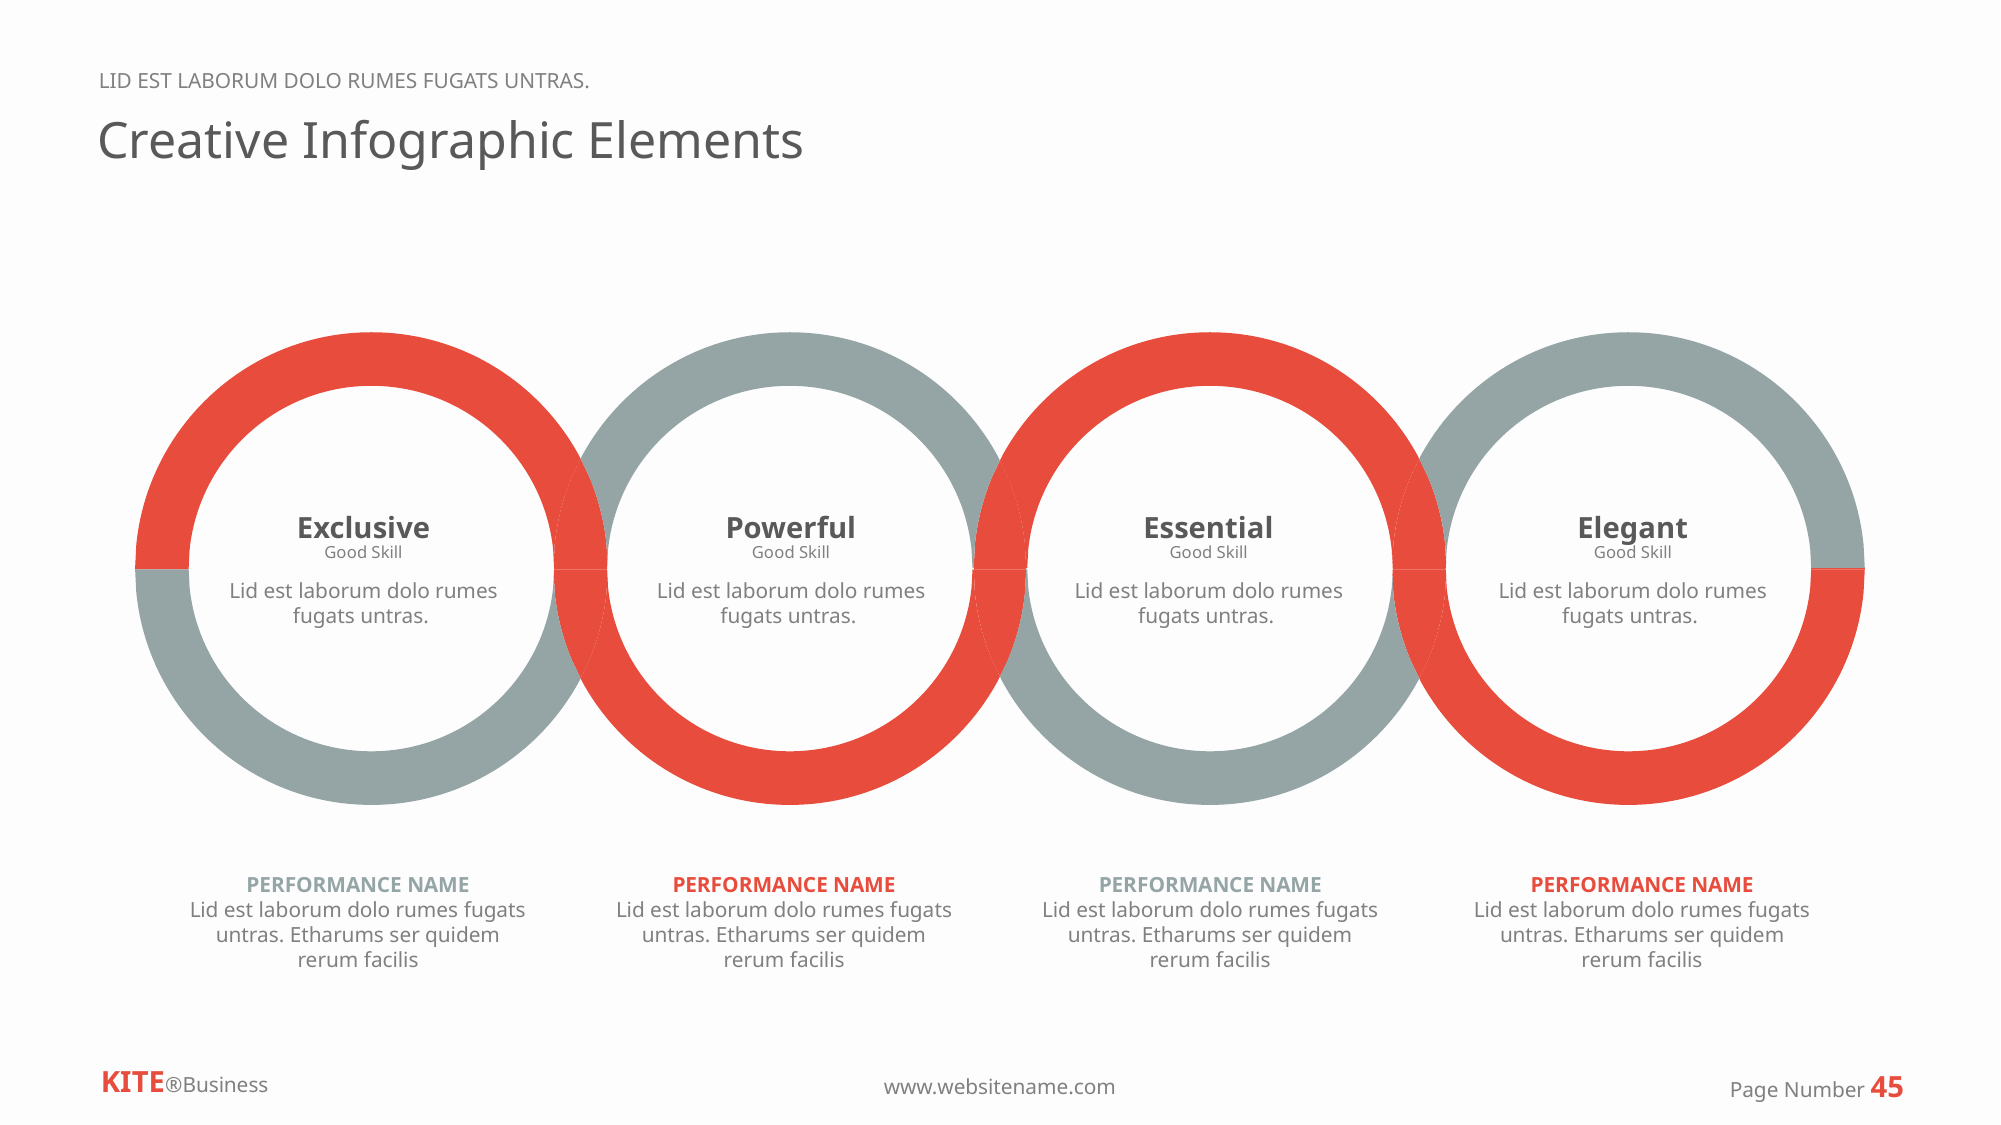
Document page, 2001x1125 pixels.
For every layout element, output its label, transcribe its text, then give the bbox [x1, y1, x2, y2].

text_box Exclusive [281, 501, 446, 552]
text_box [134, 331, 581, 568]
text_box [975, 465, 1024, 566]
text_box Elegant [1562, 501, 1703, 552]
text_box [579, 331, 1000, 568]
text_box [1391, 568, 1448, 674]
text_box Lid est laborum dolo rumes fugats untras. [1467, 569, 1799, 635]
text_box [579, 568, 1000, 806]
text_box LID EST LABORUM DOLO RUMES FUGATS UNTRAS. [84, 60, 645, 101]
text_box www.websitename.com [869, 1066, 1131, 1107]
text_box [552, 568, 609, 674]
text_box [1418, 568, 1866, 806]
text_box Lid est laborum dolo rumes fugats untras. [625, 569, 957, 635]
text_box Page Number 45 [1715, 1061, 1919, 1112]
text_box PERFORMANCE NAME Lid est laborum dolo rumes fugats untras. Etharums ser quidem rerum facilis [600, 864, 968, 980]
text_box Good Skill [1154, 534, 1263, 570]
text_box PERFORMANCE NAME Lid est laborum dolo rumes fugats untras. Etharums ser quidem rerum facilis [173, 864, 542, 980]
text_box Essential [1128, 501, 1289, 552]
text_box PERFORMANCE NAME Lid est laborum dolo rumes fugats untras. Etharums ser quidem rerum facilis [1026, 864, 1394, 980]
text_box Powerful [710, 501, 872, 552]
text_box [1418, 331, 1866, 568]
text_box Good Skill [1578, 534, 1687, 570]
text_box KITE®Business [85, 1056, 284, 1106]
text_box [998, 331, 1419, 568]
text_box Good Skill [309, 534, 418, 570]
text_box [552, 463, 609, 568]
text_box Lid est laborum dolo rumes fugats untras. [197, 569, 530, 635]
text_box Good Skill [737, 534, 845, 570]
text_box PERFORMANCE NAME Lid est laborum dolo rumes fugats untras. Etharums ser quidem rerum facilis [1458, 864, 1826, 980]
text_box Creative Infographic Elements [82, 101, 820, 176]
text_box [972, 566, 1028, 571]
text_box [1391, 463, 1448, 568]
text_box Lid est laborum dolo rumes fugats untras. [1043, 569, 1375, 635]
text_box [975, 571, 1024, 672]
text_box [134, 568, 581, 806]
text_box [998, 568, 1419, 806]
